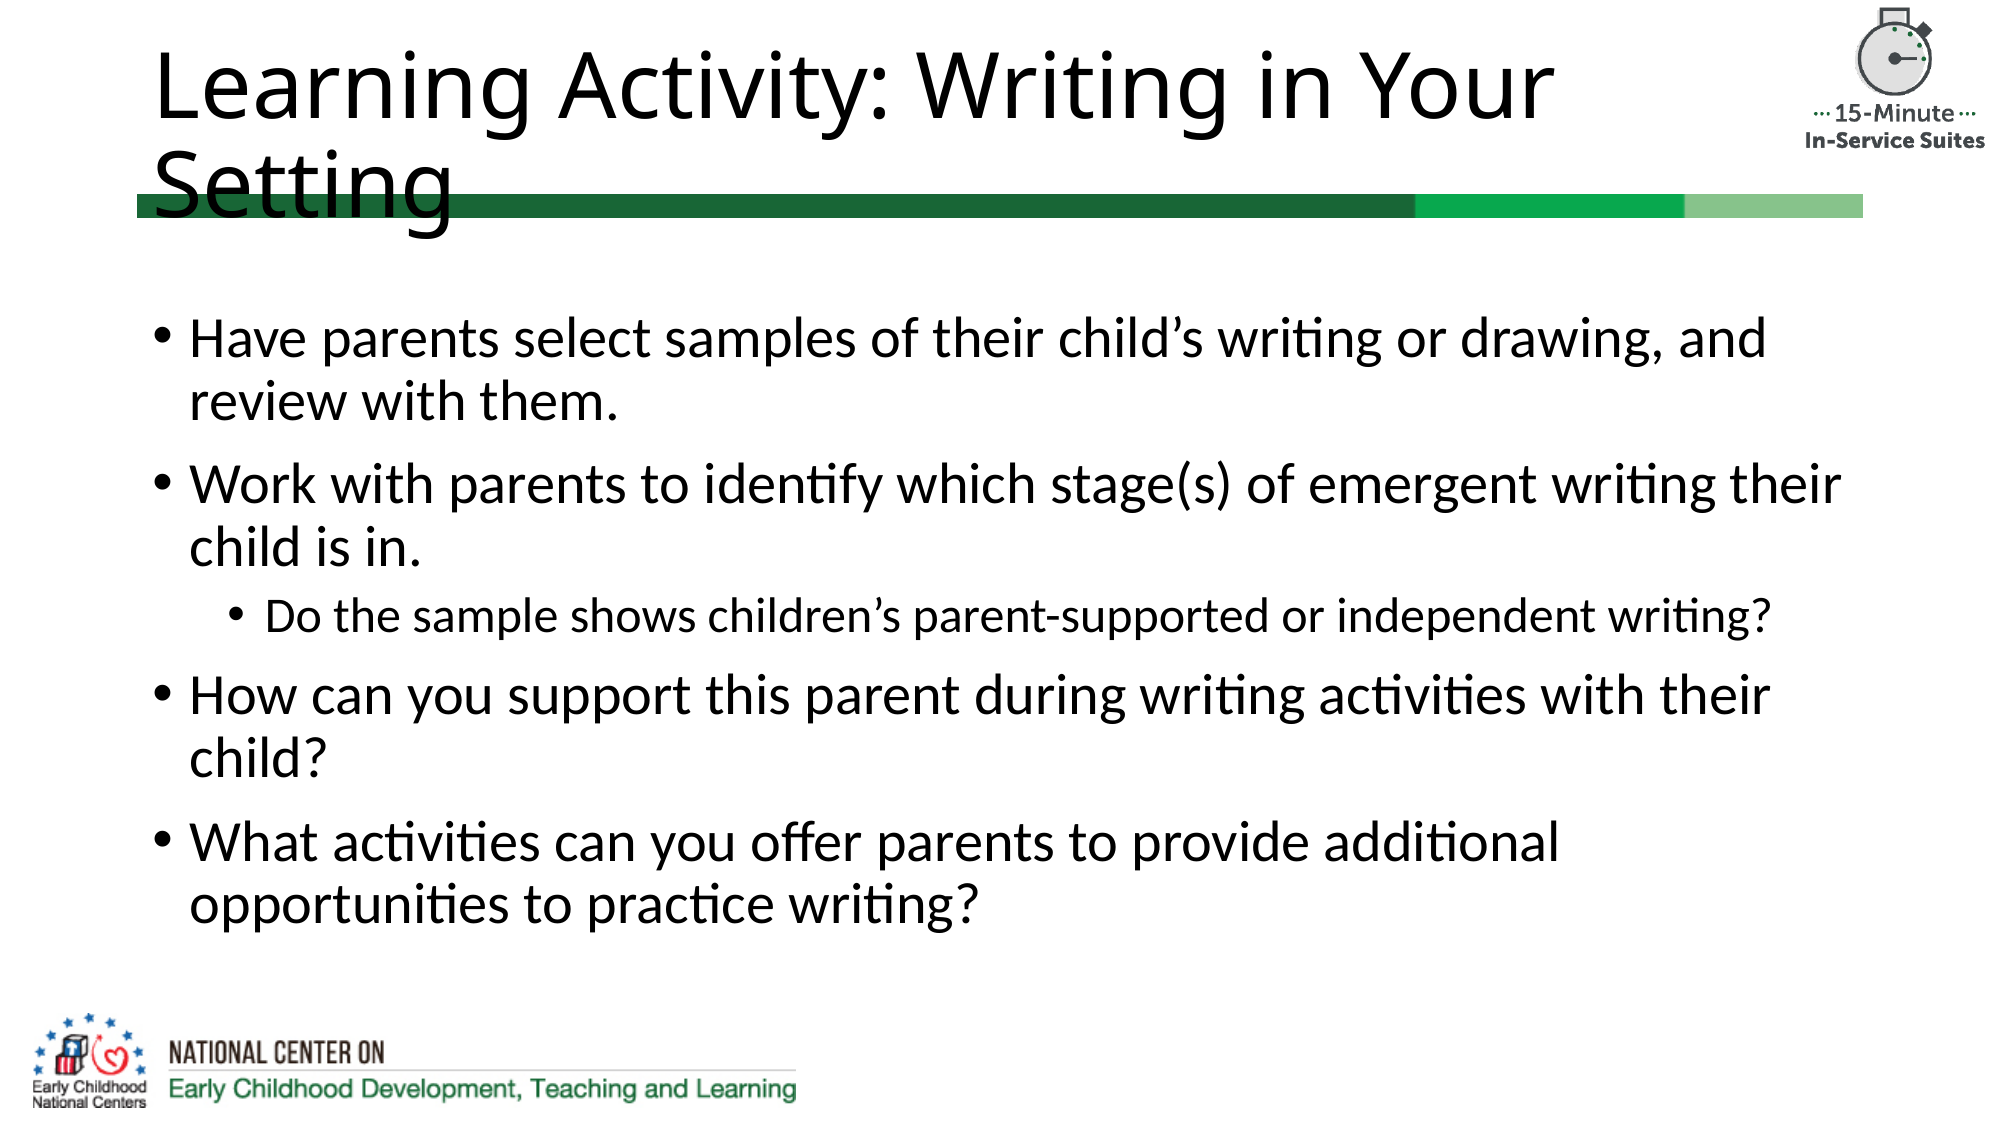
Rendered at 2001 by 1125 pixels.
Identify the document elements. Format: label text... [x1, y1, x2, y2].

list Have parents select samples of their child’s writing or drawing, and review with them. Work with parents to identify which stage(s) of emergent writing their child is in. Do the sample shows children’s parent-supported or independent writing? How can you support this parent during writing activities with their child? What activities can you offer parents to provide additional opportunities to practice writing? [137, 299, 1863, 1014]
picture [1790, 0, 1999, 161]
title Learning Activity: Writing in Your Setting [137, 59, 1863, 218]
picture [33, 1013, 796, 1108]
